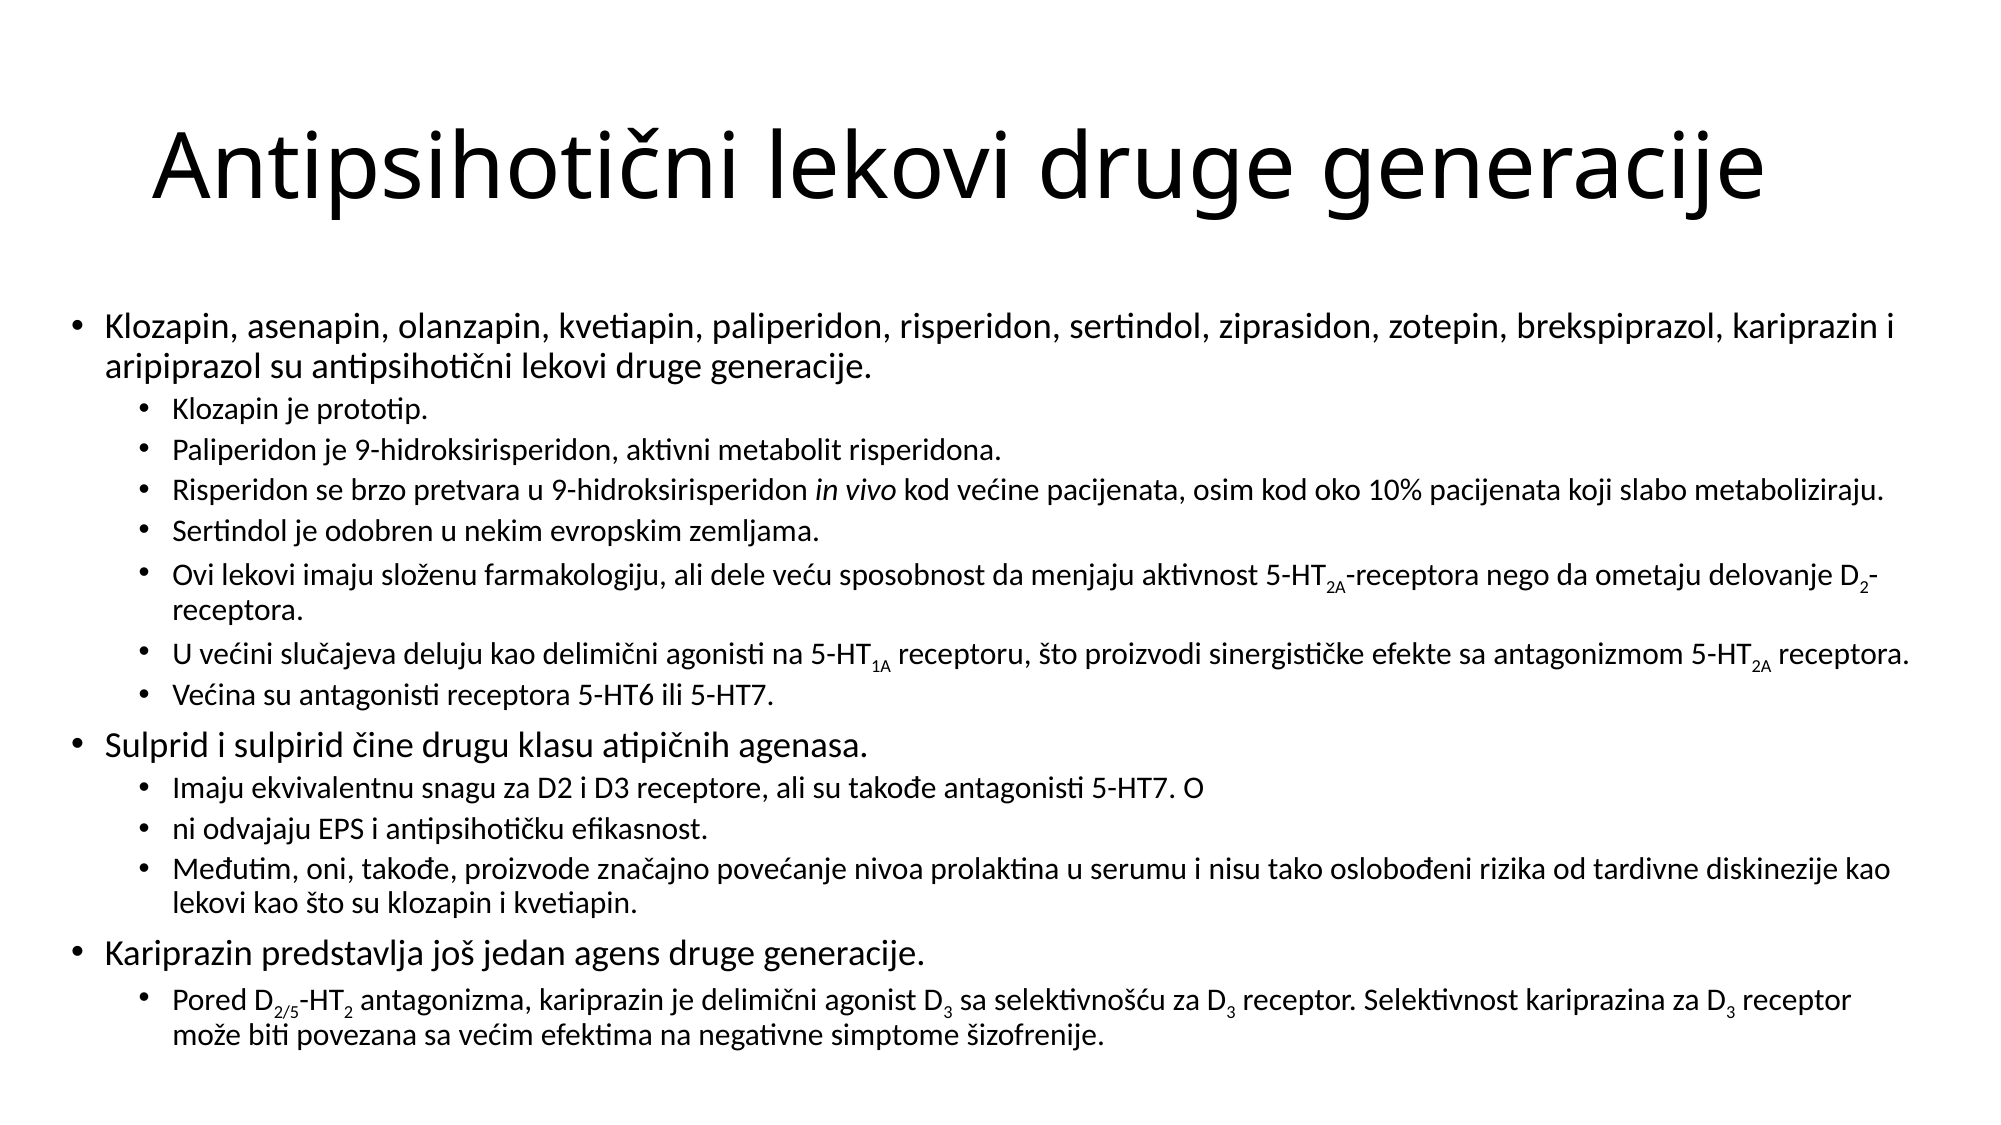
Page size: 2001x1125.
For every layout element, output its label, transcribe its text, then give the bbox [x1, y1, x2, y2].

list Klozapin, asenapin, olanzapin, kvetiapin, paliperidon, risperidon, sertindol, ziprasidon, zotepin, brekspiprazol, kariprazin i aripiprazol su antipsihotični lekovi druge generacije. Klozapin je prototip. Paliperidon je 9-hidroksirisperidon, aktivni metabolit risperidona. Risperidon se brzo pretvara u 9-hidroksirisperidon in vivo kod većine pacijenata, osim kod oko 10% pacijenata koji slabo metaboliziraju. Sertindol je odobren u nekim evropskim zemljama. Ovi lekovi imaju složenu farmakologiju, ali dele veću sposobnost da menjaju aktivnost 5-HT2A-receptora nego da ometaju delovanje D2-receptora. U većini slučajeva deluju kao delimični agonisti na 5-HT1A receptoru, što proizvodi sinergističke efekte sa antagonizmom 5-HT2A receptora. Većina su antagonisti receptora 5-HT6 ili 5-HT7. Sulprid i sulpirid čine drugu klasu atipičnih agenasa. Imaju ekvivalentnu snagu za D2 i D3 receptore, ali su takođe antagonisti 5-HT7. O ni odvajaju EPS i antipsihotičku efikasnost. Međutim, oni, takođe, proizvode značajno povećanje nivoa prolaktina u serumu i nisu tako oslobođeni rizika od tardivne diskinezije kao lekovi kao što su klozapin i kvetiapin. Kariprazin predstavlja još jedan agens druge generacije. Pored D2/5-HT2 antagonizma, kariprazin je delimični agonist D3 sa selektivnošću za D3 receptor. Selektivnost kariprazina za D3 receptor može biti povezana sa većim efektima na negativne simptome šizofrenije. [56, 299, 1942, 1103]
title Antipsihotični lekovi druge generacije [137, 59, 1863, 278]
